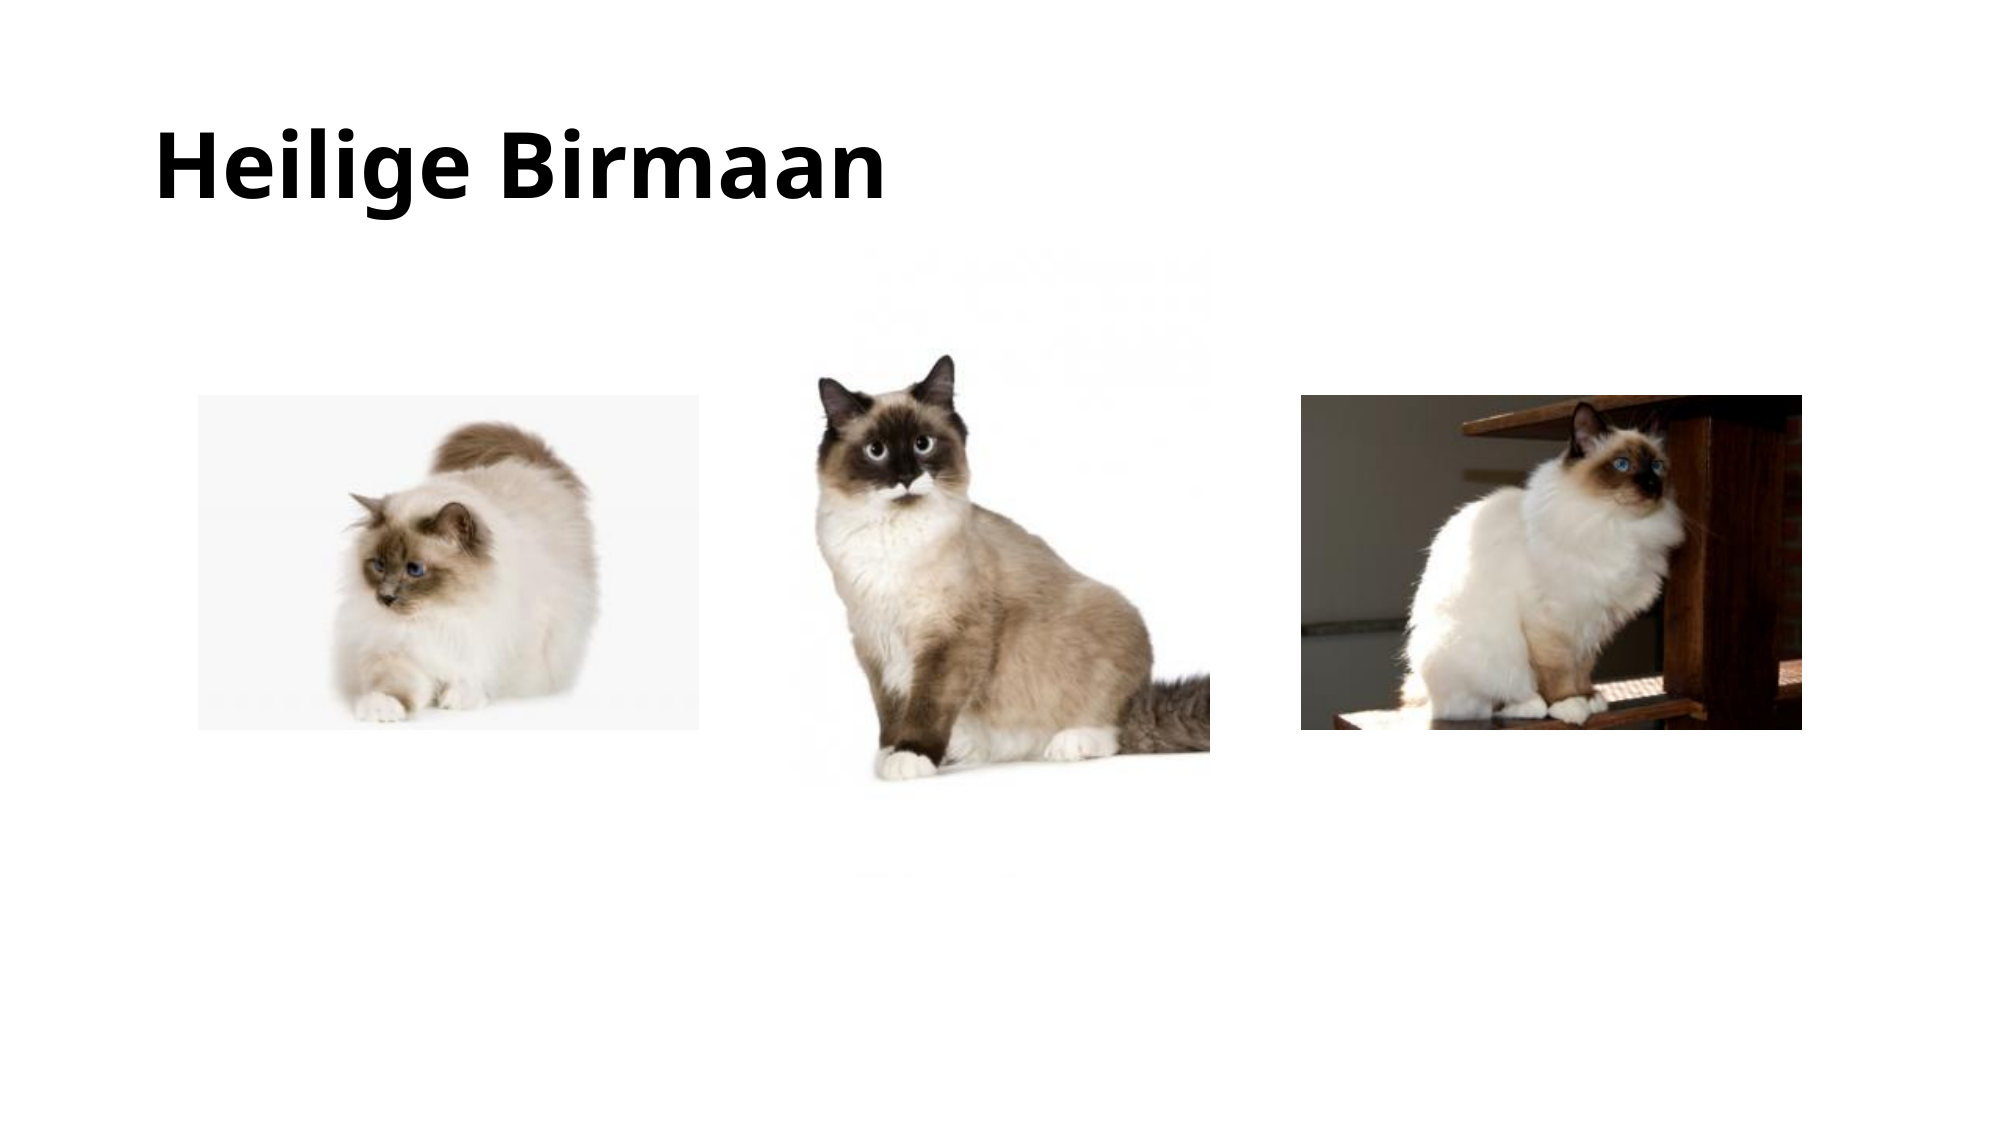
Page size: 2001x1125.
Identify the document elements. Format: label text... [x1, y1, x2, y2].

picture [1301, 395, 1802, 730]
picture [790, 248, 1210, 877]
title Heilige Birmaan [137, 59, 1863, 278]
picture [198, 395, 699, 730]
